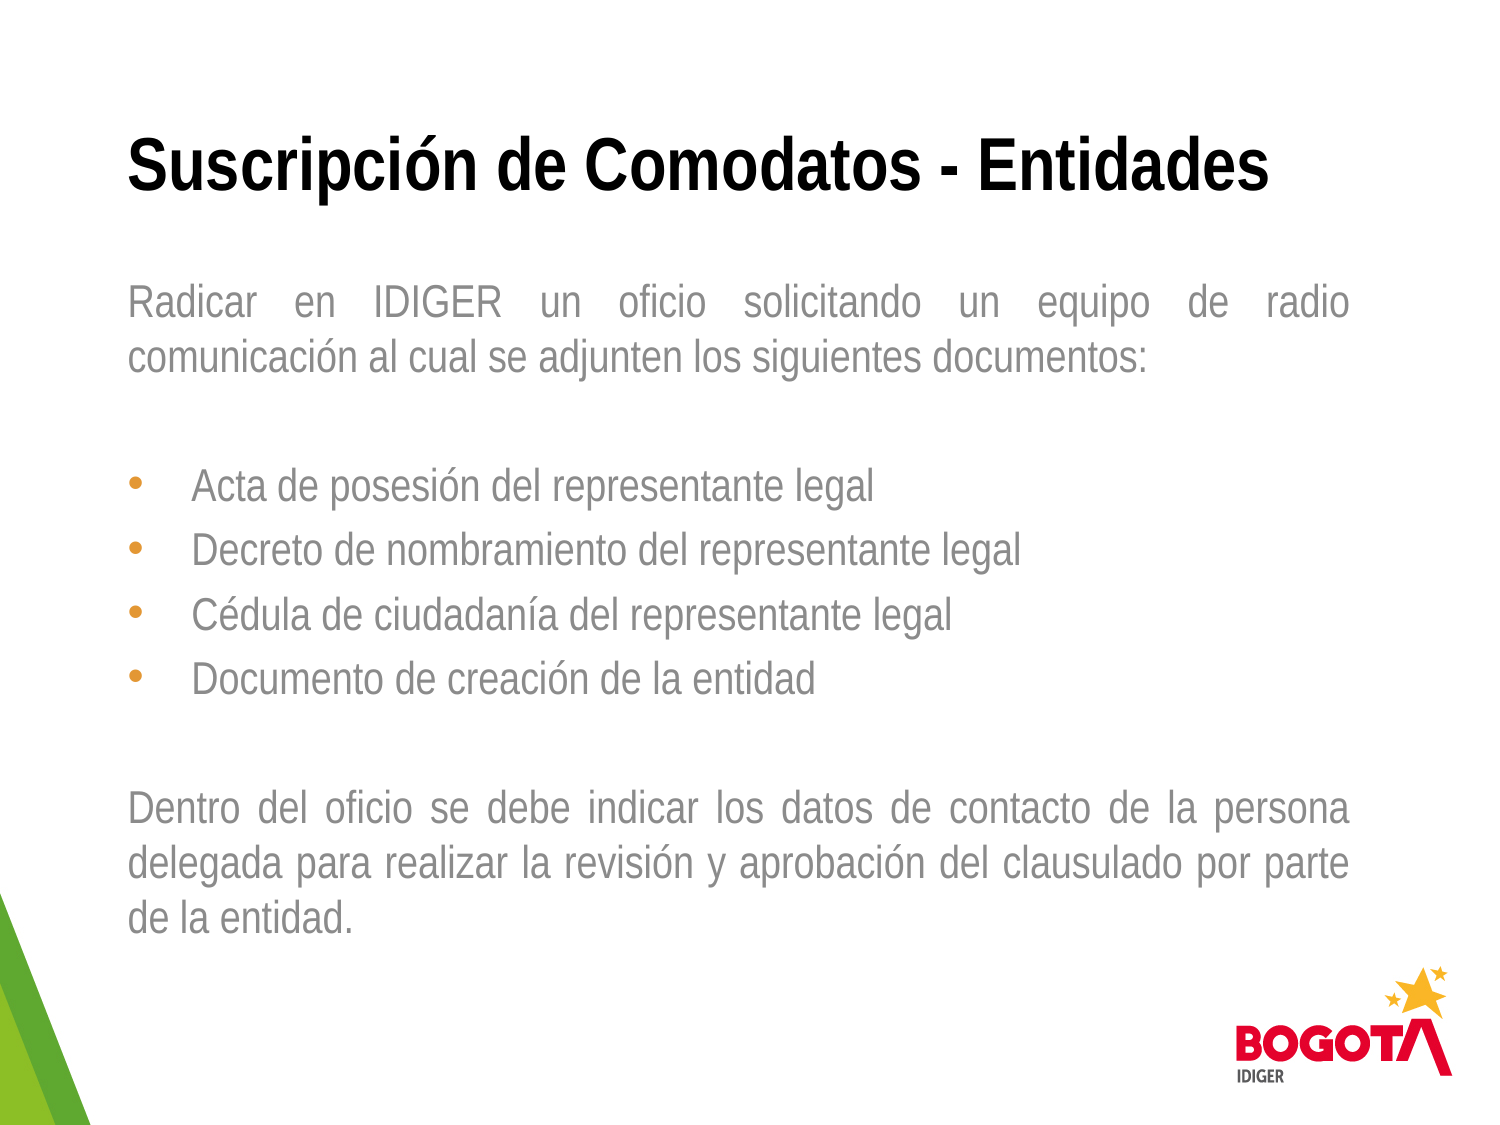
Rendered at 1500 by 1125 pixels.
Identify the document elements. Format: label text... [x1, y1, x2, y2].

title Suscripción de Comodatos - Entidades [112, 90, 1388, 232]
picture [0, 0, 1500, 1125]
subtitle Radicar en IDIGER un oficio solicitando un equipo de radio comunicación al cual se adjunten los siguientes documentos: Acta de posesión del representante legal Decreto de nombramiento del representante legal Cédula de ciudadanía del representante legal Documento de creación de la entidad Dentro del oficio se debe indicar los datos de contacto de la persona delegada para realizar la revisión y aprobación del clausulado por parte de la entidad. [112, 264, 1367, 958]
